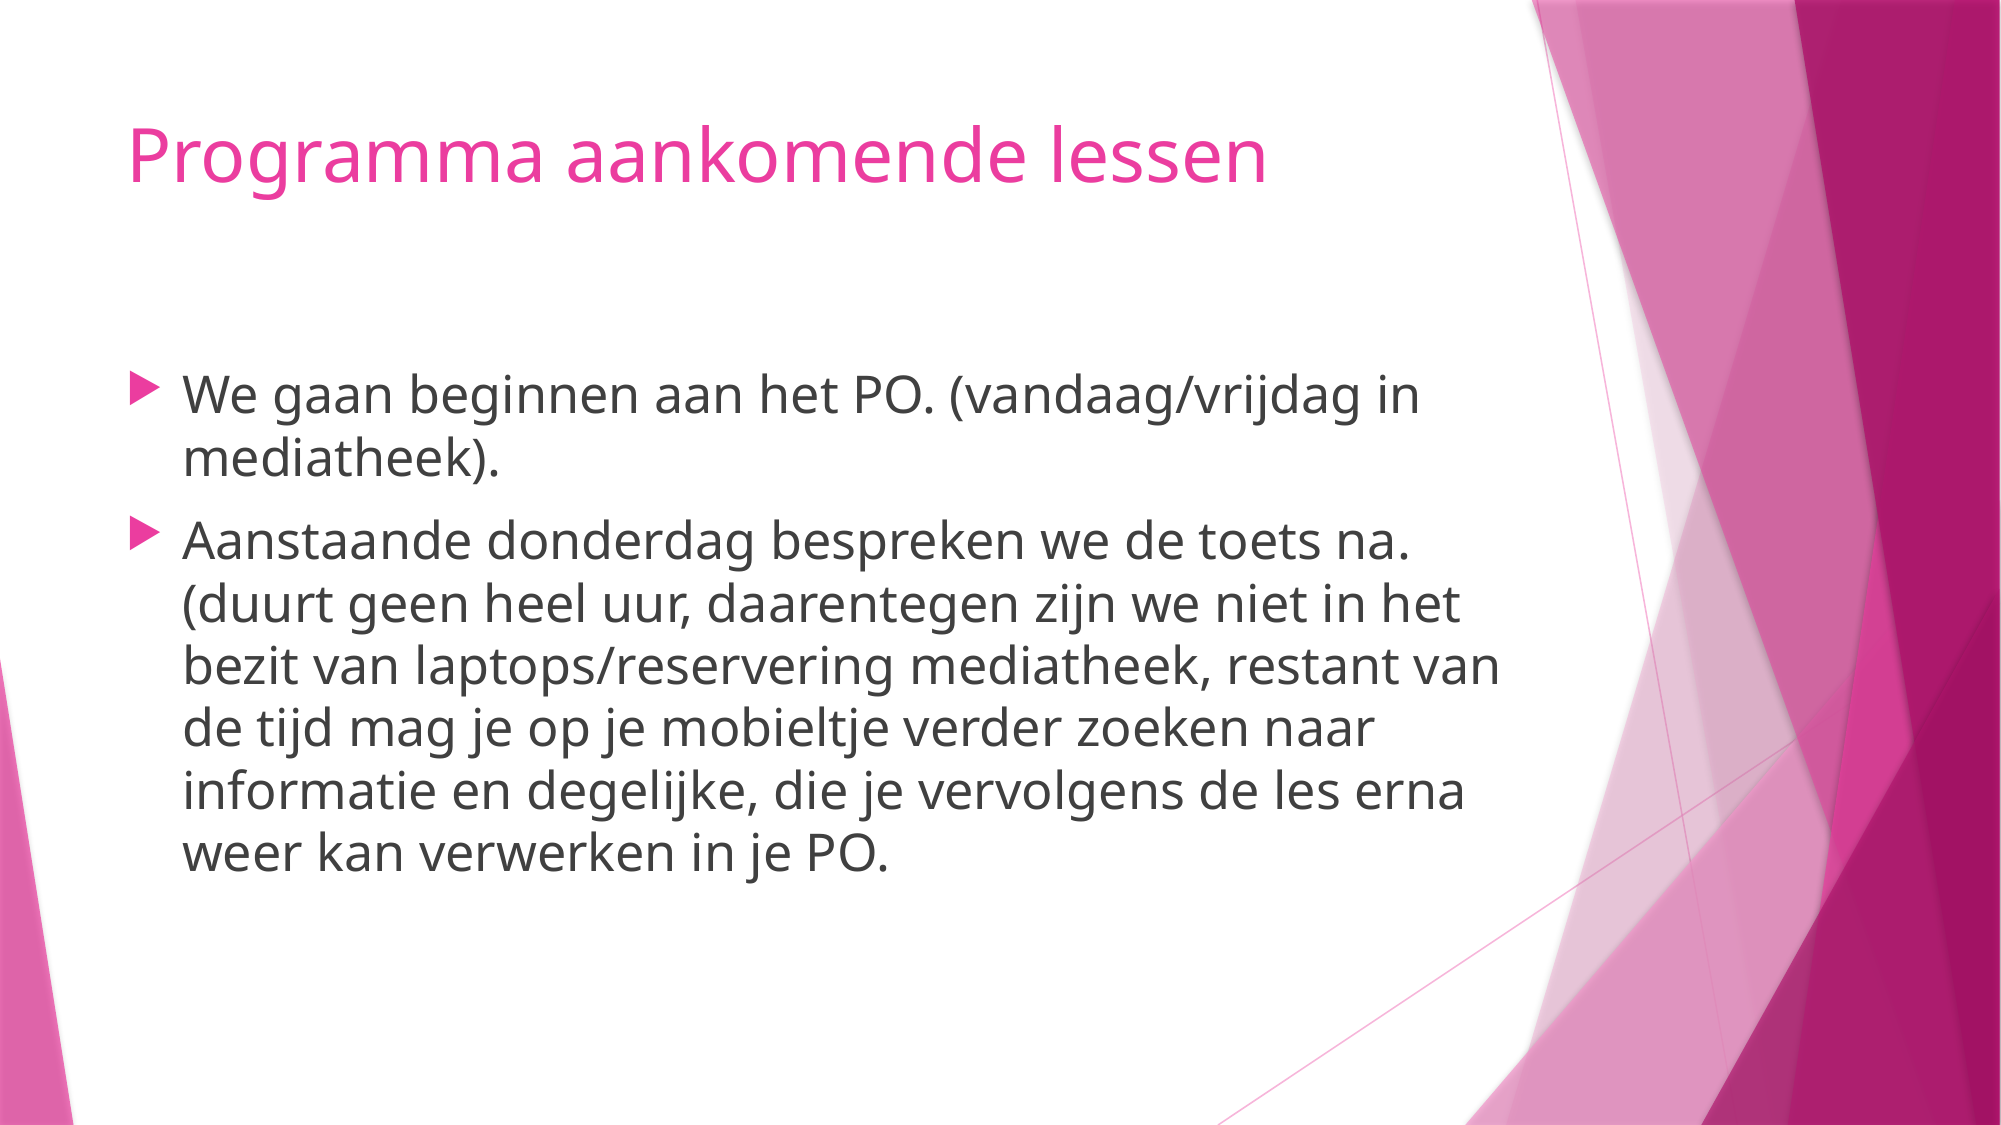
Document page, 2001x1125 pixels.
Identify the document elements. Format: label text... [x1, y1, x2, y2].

title Programma aankomende lessen [111, 99, 1522, 317]
list We gaan beginnen aan het PO. (vandaag/vrijdag in mediatheek). Aanstaande donderdag bespreken we de toets na. (duurt geen heel uur, daarentegen zijn we niet in het bezit van laptops/reservering mediatheek, restant van de tijd mag je op je mobieltje verder zoeken naar informatie en degelijke, die je vervolgens de les erna weer kan verwerken in je PO. [111, 354, 1522, 992]
